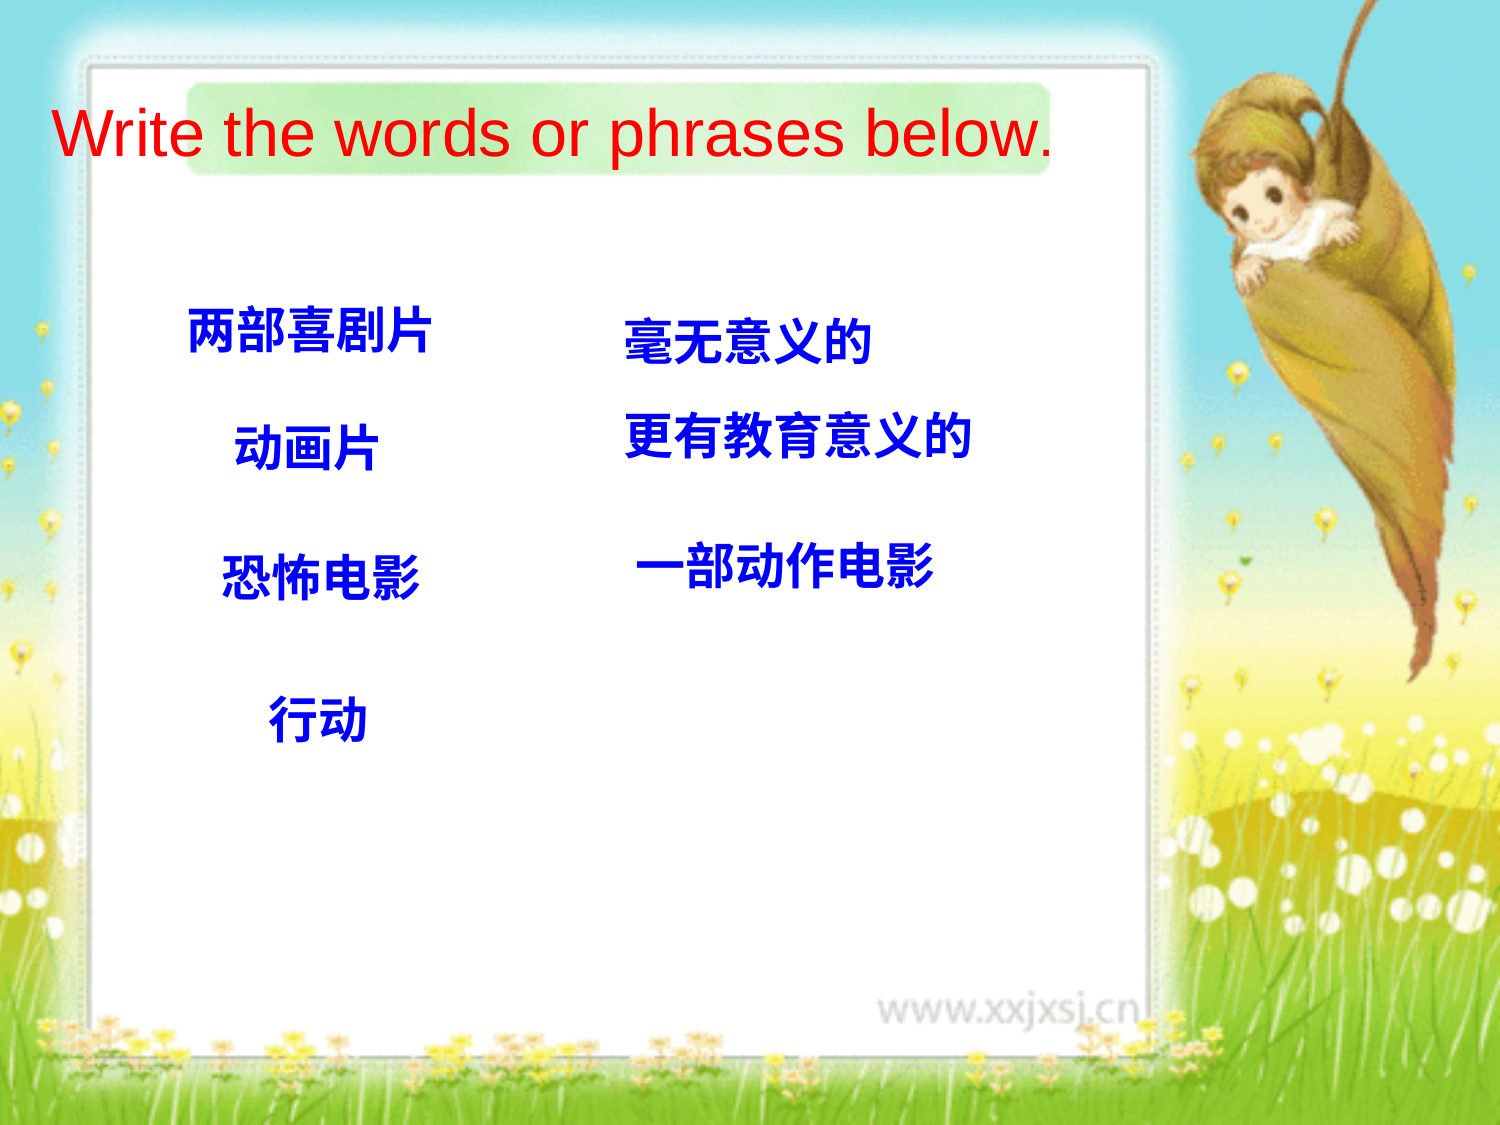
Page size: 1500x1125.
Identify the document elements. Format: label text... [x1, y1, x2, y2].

text_box 更有教育意义的 [608, 397, 989, 472]
text_box 行动 [254, 680, 384, 756]
picture [0, 0, 1500, 1125]
text_box 动画片 [218, 408, 399, 484]
text_box 毫无意义的 [608, 302, 889, 378]
text_box 一部动作电影 [620, 527, 950, 602]
text_box Write the words or phrases below. [36, 81, 1071, 177]
text_box 恐怖电影 [206, 538, 437, 614]
text_box 两部喜剧片 [171, 290, 452, 366]
